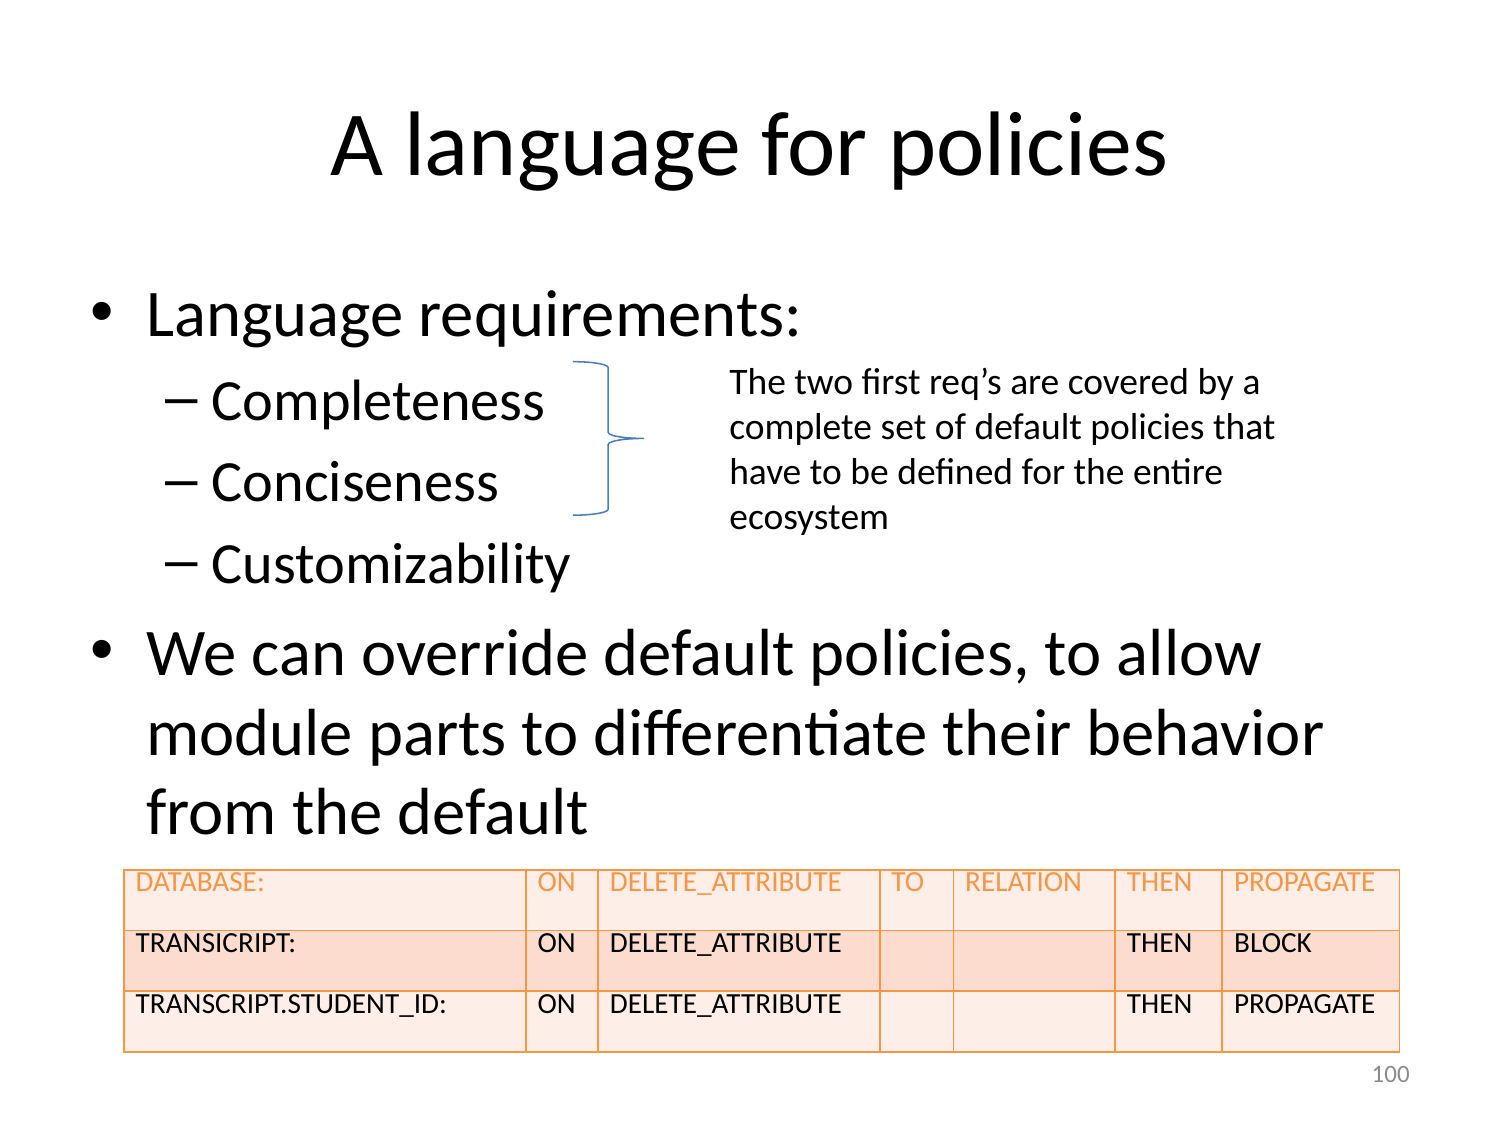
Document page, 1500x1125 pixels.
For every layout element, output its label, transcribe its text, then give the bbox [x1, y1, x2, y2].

table_cell ON [527, 931, 597, 990]
table_cell [881, 931, 953, 990]
table_header TO [881, 871, 953, 930]
table_header PROPAGATE [1223, 871, 1399, 930]
table_cell TRANSCRIPT.STUDENT_ID: [125, 992, 525, 1051]
table_cell DELETE_ATTRIBUTE [599, 992, 879, 1051]
table_cell PROPAGATE [1223, 992, 1399, 1042]
table_header DELETE_ATTRIBUTE [599, 871, 879, 930]
table_cell [954, 931, 1114, 990]
table_cell ON [527, 992, 597, 1051]
table_cell [881, 992, 953, 1051]
table_cell DELETE_ATTRIBUTE [599, 931, 879, 990]
table_cell [954, 992, 1114, 1051]
table_header ON [527, 871, 597, 930]
table_header DATABASE: [125, 871, 525, 930]
text_box [572, 360, 645, 516]
table_header RELATION [954, 871, 1114, 930]
text_box The two first req’s are covered by a complete set of default policies that have to be defined for the entire ecosystem [714, 349, 1294, 545]
list Language requirements: Completeness Conciseness Customizability We can override default policies, to allow module parts to differentiate their behavior from the default [75, 262, 1425, 1005]
table_cell BLOCK [1223, 931, 1399, 990]
table_cell THEN [1116, 931, 1221, 990]
table_cell TRANSICRIPT: [125, 931, 525, 990]
table_header THEN [1116, 871, 1221, 930]
table_cell THEN [1116, 992, 1221, 1042]
slide_number 100 [1074, 1042, 1425, 1103]
title A language for policies [75, 45, 1425, 233]
